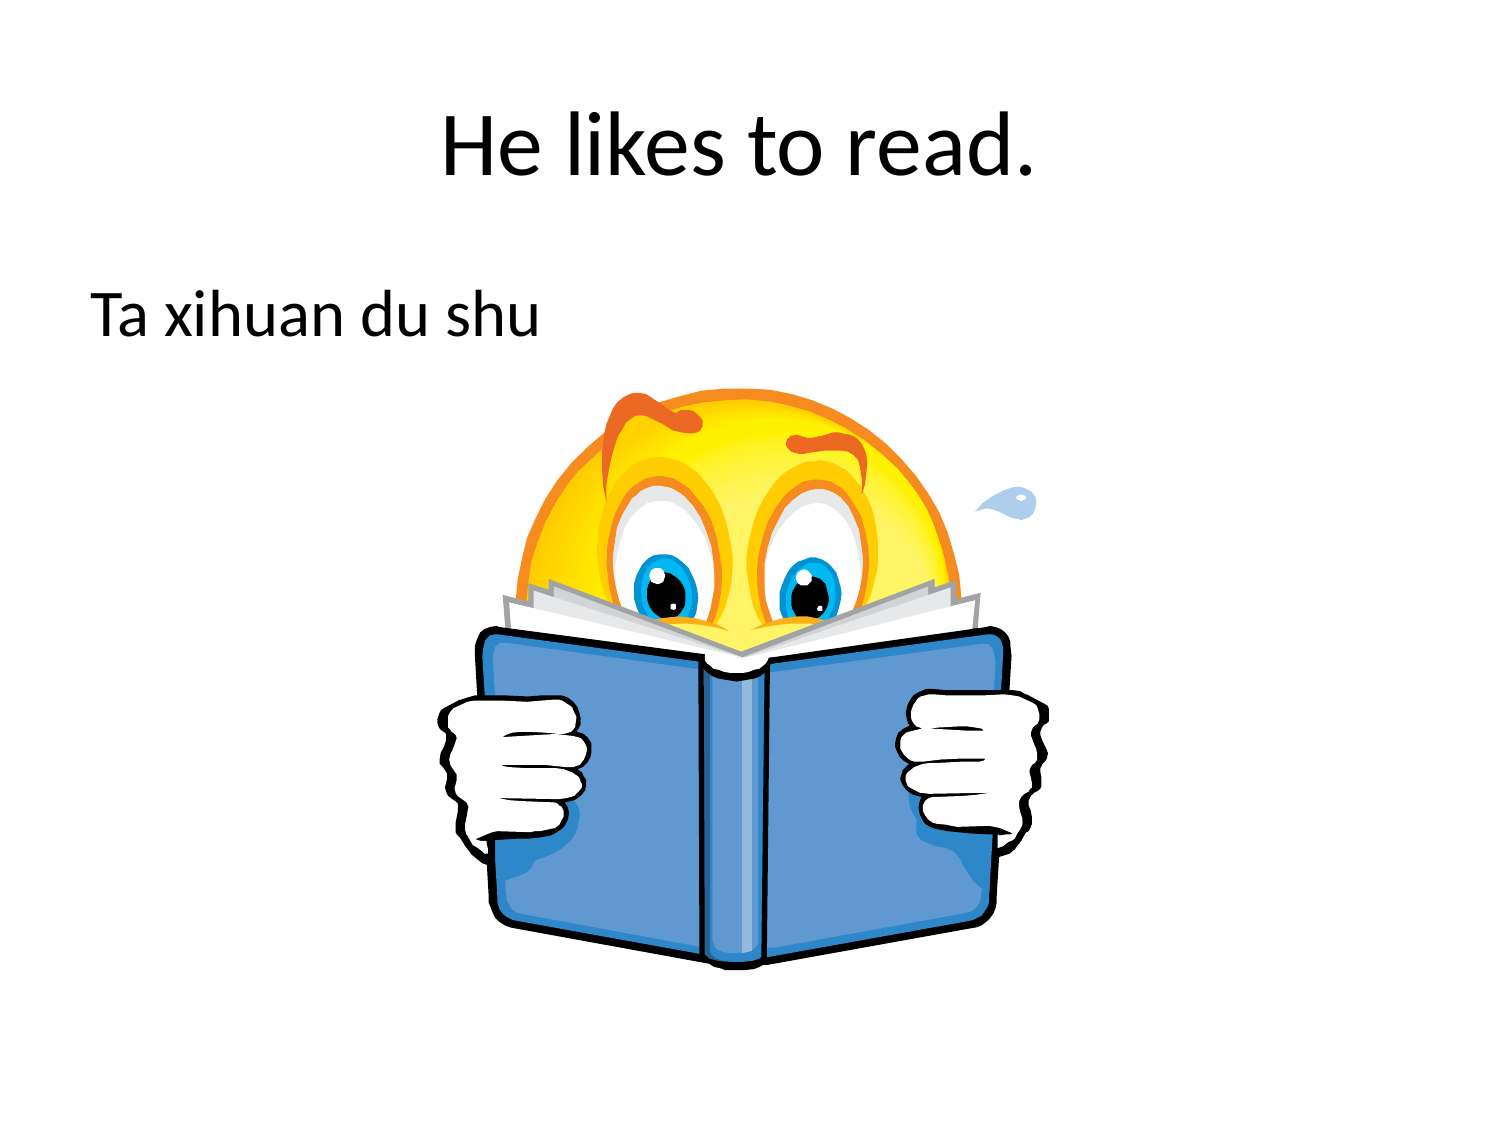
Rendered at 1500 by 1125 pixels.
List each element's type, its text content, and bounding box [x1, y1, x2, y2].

picture [437, 387, 1050, 971]
title He likes to read. [75, 45, 1425, 233]
list Ta xihuan du shu [75, 262, 1425, 1005]
